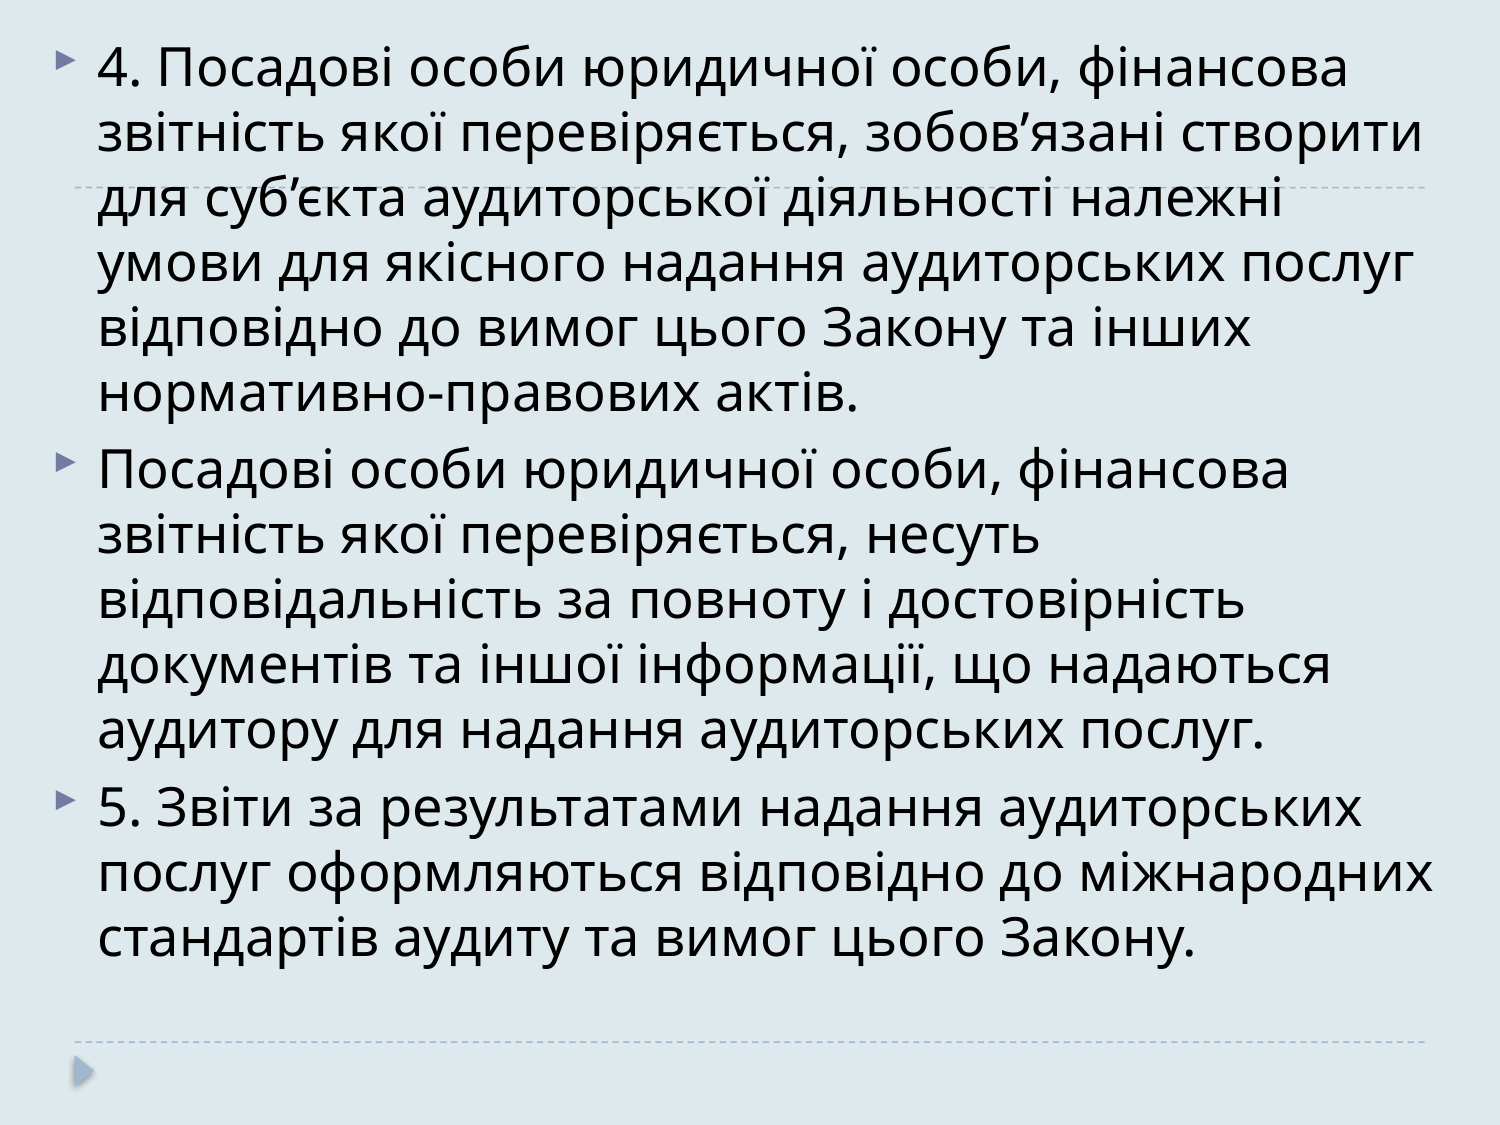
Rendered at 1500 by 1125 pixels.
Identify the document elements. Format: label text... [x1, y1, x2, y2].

list 4. Посадові особи юридичної особи, фінансова звітність якої перевіряється, зобов’язані створити для суб’єкта аудиторської діяльності належні умови для якісного надання аудиторських послуг відповідно до вимог цього Закону та інших нормативно-правових актів. Посадові особи юридичної особи, фінансова звітність якої перевіряється, несуть відповідальність за повноту і достовірність документів та іншої інформації, що надаються аудитору для надання аудиторських послуг. 5. Звіти за результатами надання аудиторських послуг оформляються відповідно до міжнародних стандартів аудиту та вимог цього Закону. [37, 24, 1463, 1063]
